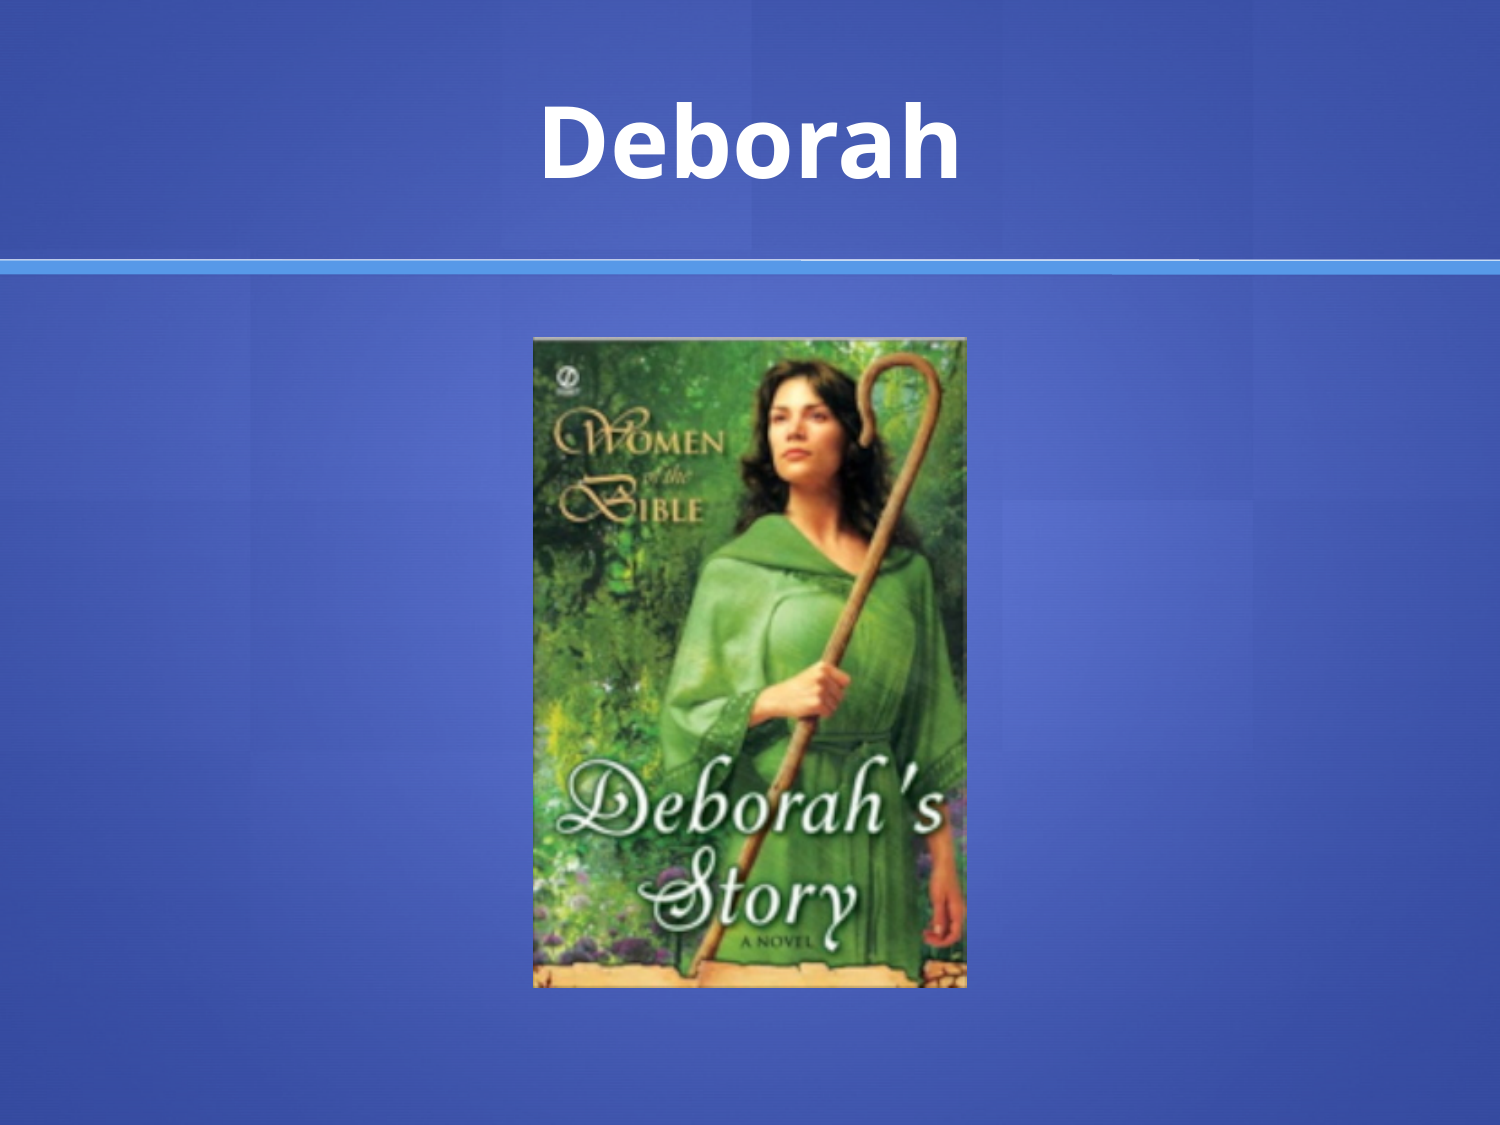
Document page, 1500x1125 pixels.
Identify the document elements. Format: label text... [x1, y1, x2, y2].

title Deborah [75, 45, 1425, 233]
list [73, 336, 1426, 989]
